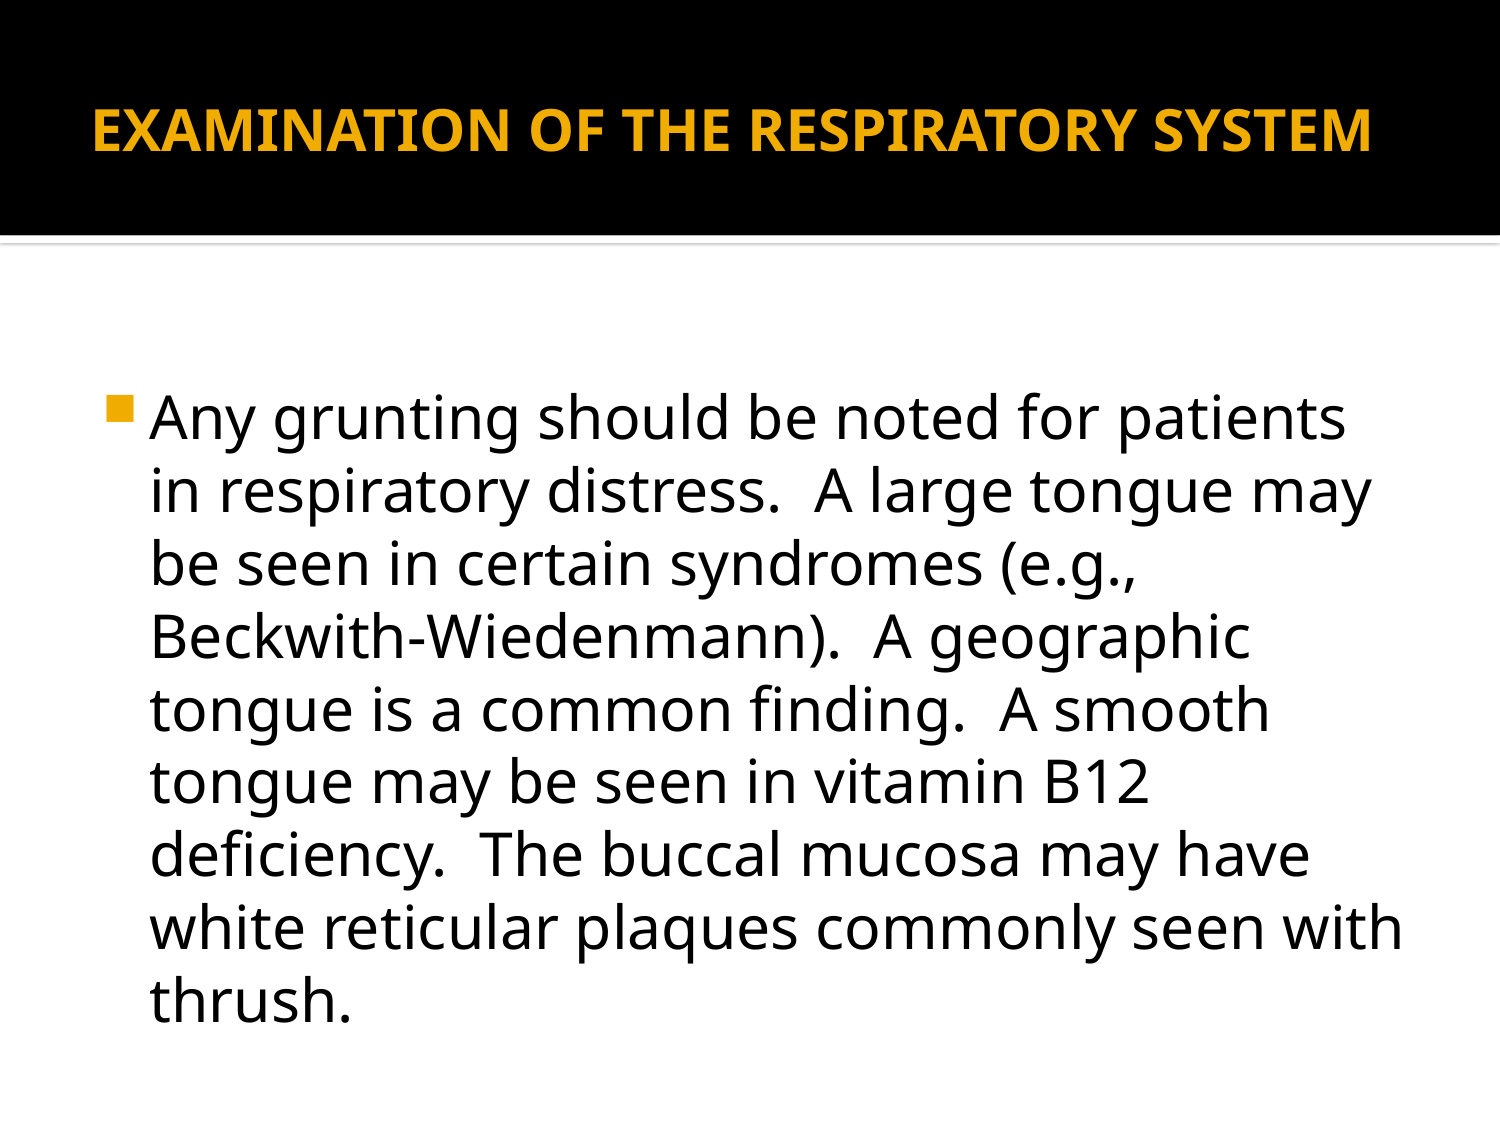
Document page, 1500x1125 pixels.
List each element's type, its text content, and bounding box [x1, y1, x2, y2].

list Any grunting should be noted for patients in respiratory distress. A large tongue may be seen in certain syndromes (e.g., Beckwith-Wiedenmann). A geographic tongue is a common finding. A smooth tongue may be seen in vitamin B12 deficiency. The buccal mucosa may have white reticular plaques commonly seen with thrush. [75, 291, 1425, 1050]
title EXAMINATION OF THE RESPIRATORY SYSTEM [75, 25, 1425, 231]
